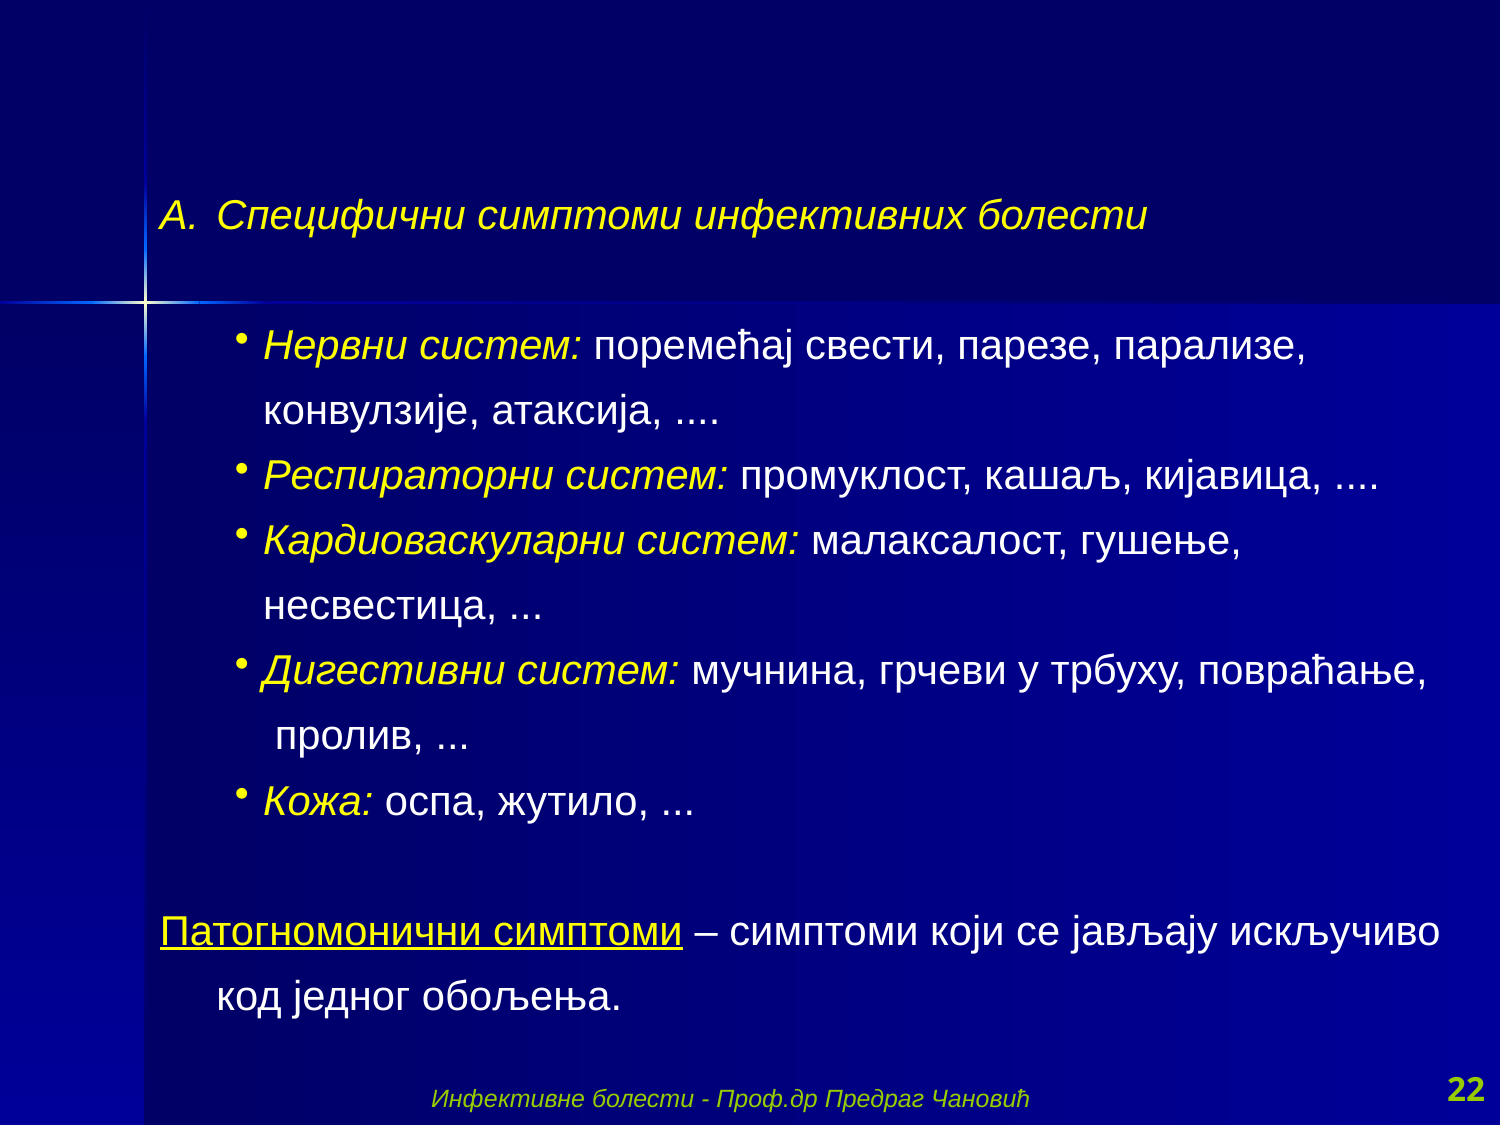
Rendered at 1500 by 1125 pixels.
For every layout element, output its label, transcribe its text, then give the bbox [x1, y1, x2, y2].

text_box Специфични симптоми инфективних болести Нервни систем: поремећај свести, парезе, парализе, конвулзије, атаксија, .... Респираторни систем: промуклост, кашаљ, кијавица, .... Кардиоваскуларни систем: малаксалост, гушење, несвестица, ... Дигестивни систем: мучнина, грчеви у трбуху, повраћање, пролив, ... Кожа: оспа, жутило, ... Патогномонични симптоми – симптоми који се јављају искључиво код једног обољења. [145, 165, 1500, 1026]
footer Инфективне болести - Проф.др Предраг Чановић [412, 1074, 1051, 1125]
slide_number 22 [1354, 1059, 1500, 1125]
